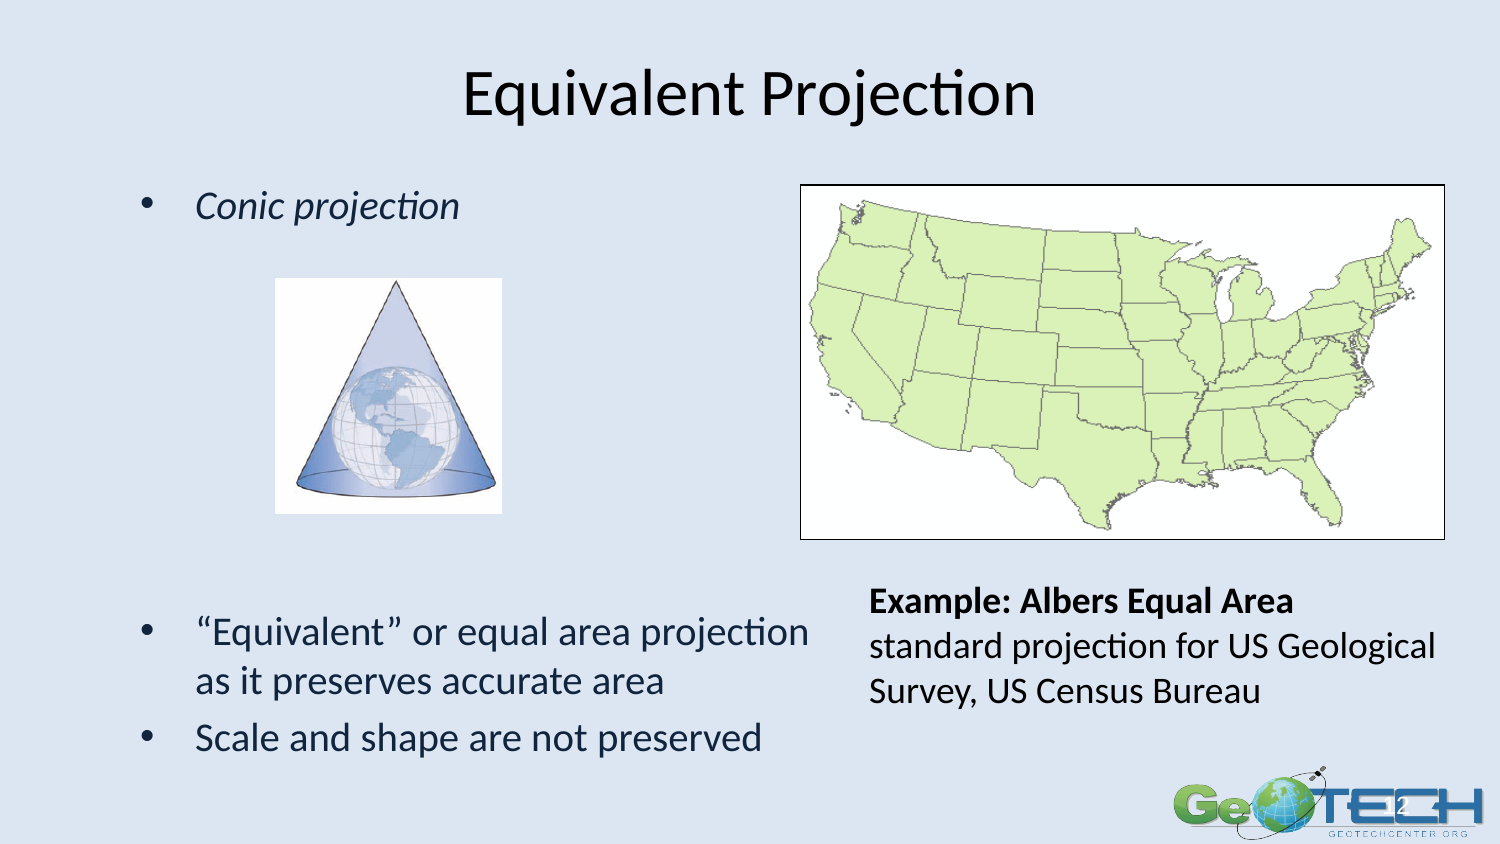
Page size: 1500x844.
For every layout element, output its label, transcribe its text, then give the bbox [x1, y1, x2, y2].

picture [801, 185, 1445, 539]
text_box Example: Albers Equal Area standard projection for US Geological Survey, US Census Bureau [777, 567, 1500, 720]
picture [1162, 762, 1497, 844]
title Equivalent Projection [75, 18, 1425, 159]
picture [274, 277, 503, 514]
list Conic projection “Equivalent” or equal area projection as it preserves accurate area Scale and shape are not preserved [125, 170, 829, 783]
text_box 12 [1074, 782, 1425, 827]
